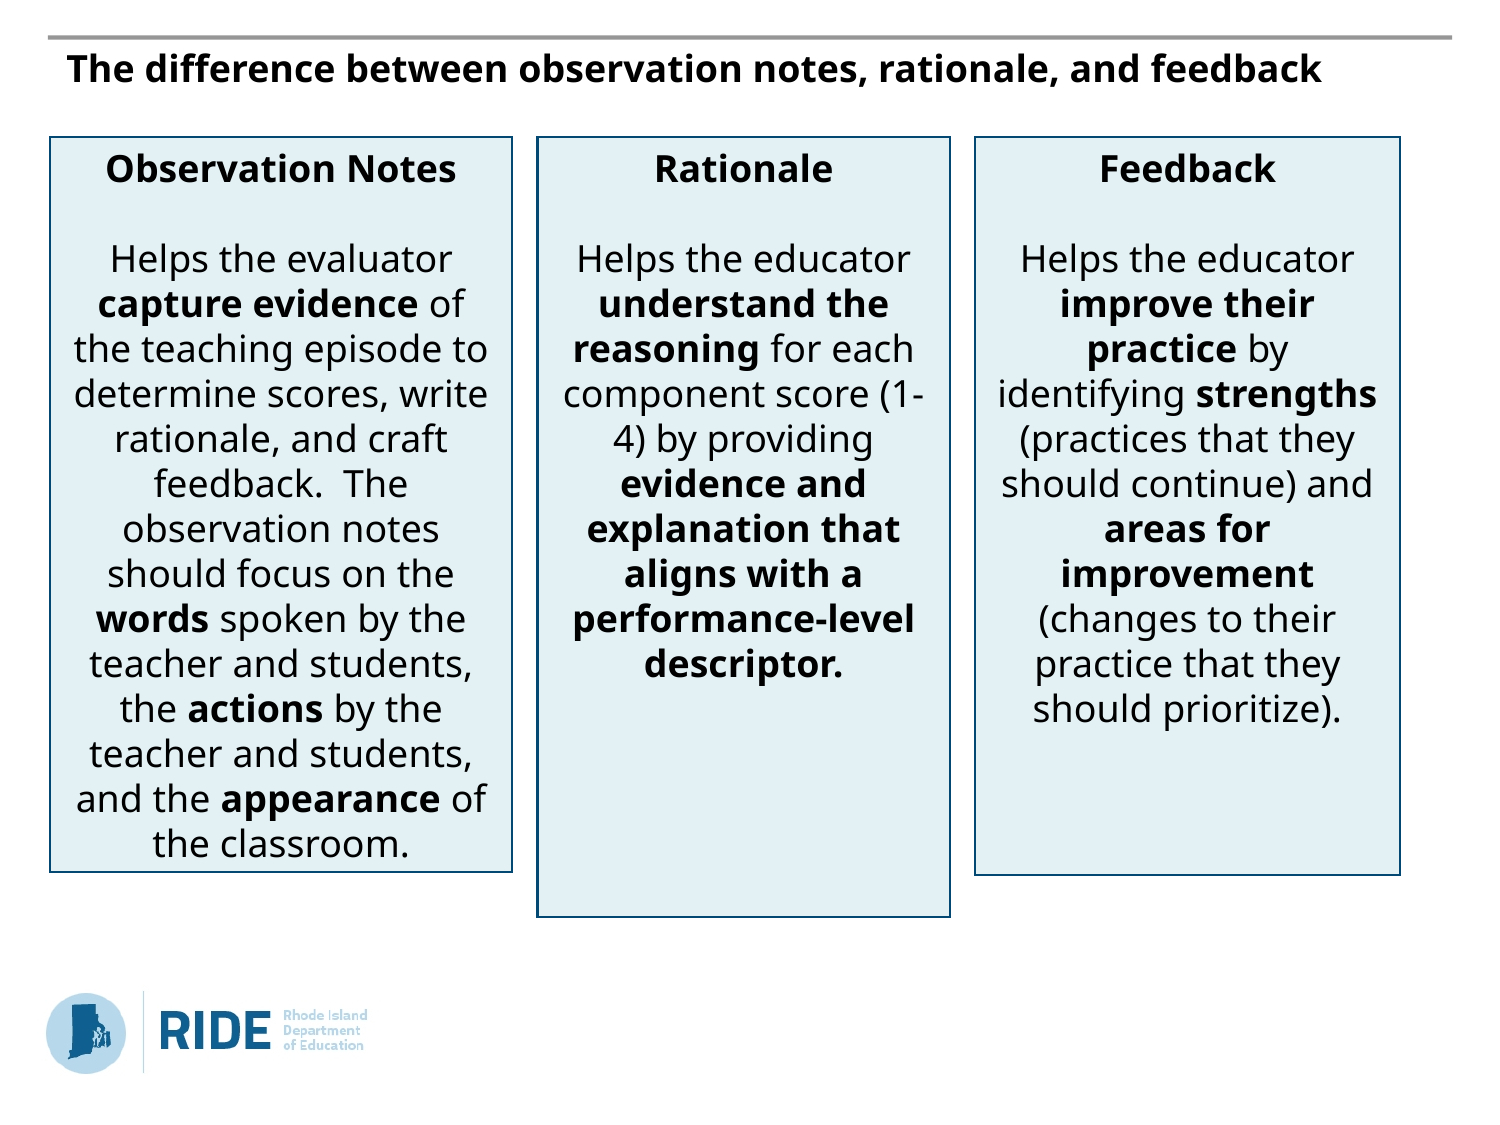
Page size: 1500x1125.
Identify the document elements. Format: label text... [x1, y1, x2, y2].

text_box Observation Notes Helps the evaluator capture evidence of the teaching episode to determine scores, write rationale, and craft feedback. The observation notes should focus on the words spoken by the teacher and students, the actions by the teacher and students, and the appearance of the classroom. [49, 137, 513, 873]
text_box Rationale Helps the educator understand the reasoning for each component score (1-4) by providing evidence and explanation that aligns with a performance-level descriptor. [537, 137, 950, 918]
picture [37, 985, 413, 1079]
title The difference between observation notes, rationale, and feedback [51, 37, 1449, 176]
text_box Feedback Helps the educator improve their practice by identifying strengths (practices that they should continue) and areas for improvement (changes to their practice that they should prioritize). [975, 137, 1400, 875]
